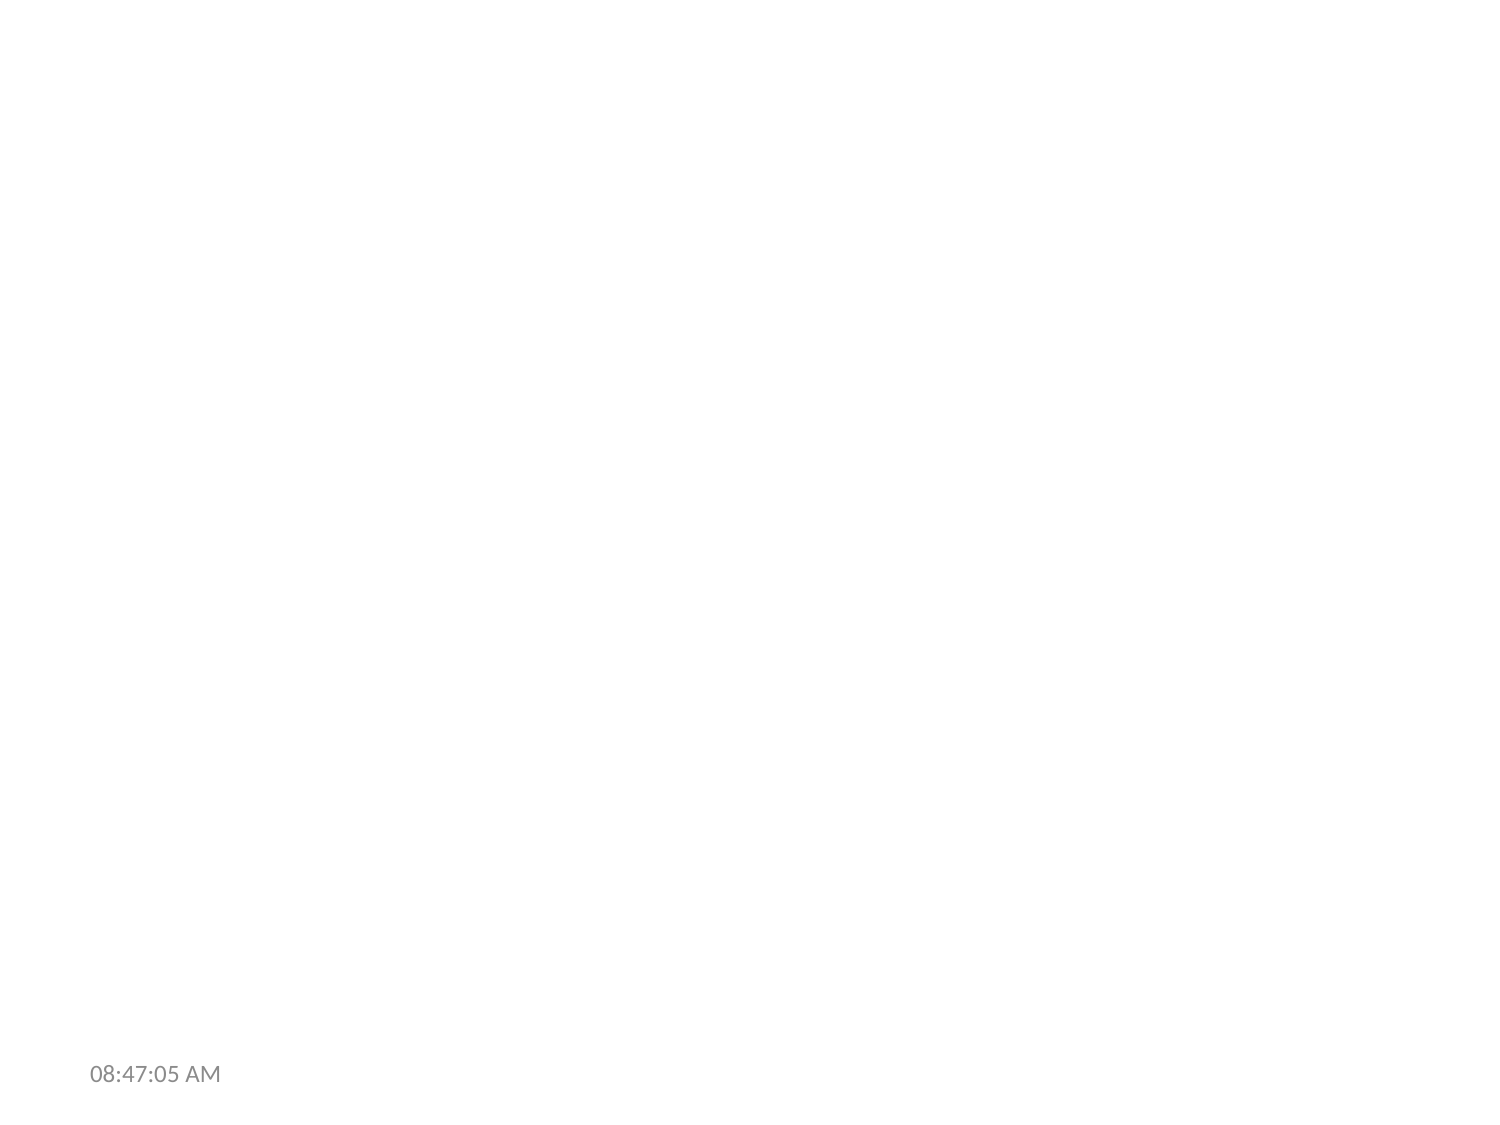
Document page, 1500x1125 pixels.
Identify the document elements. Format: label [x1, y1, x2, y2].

slide_number [75, 1042, 425, 1103]
